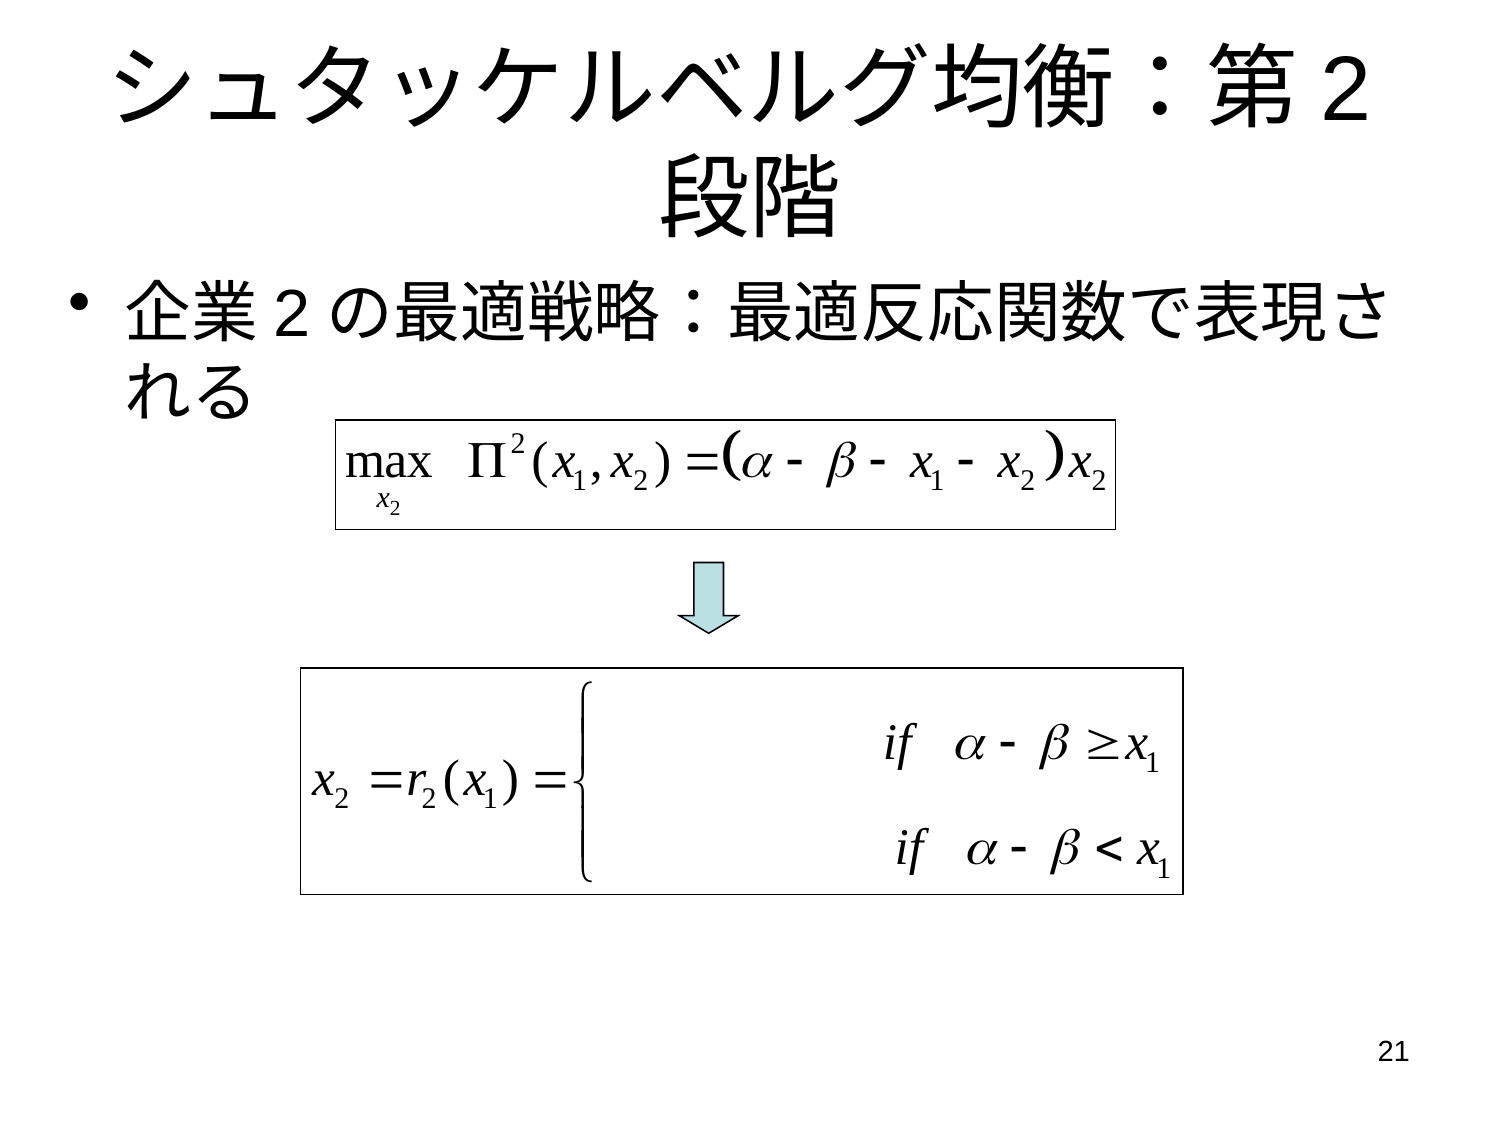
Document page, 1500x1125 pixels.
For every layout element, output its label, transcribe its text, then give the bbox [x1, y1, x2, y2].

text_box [300, 668, 1183, 894]
text_box [679, 562, 739, 634]
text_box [336, 420, 1116, 529]
title シュタッケルベルグ均衡：第2段階 [75, 45, 1425, 233]
list 企業2の最適戦略：最適反応関数で表現される [53, 262, 1447, 1005]
slide_number 21 [1074, 1024, 1426, 1103]
